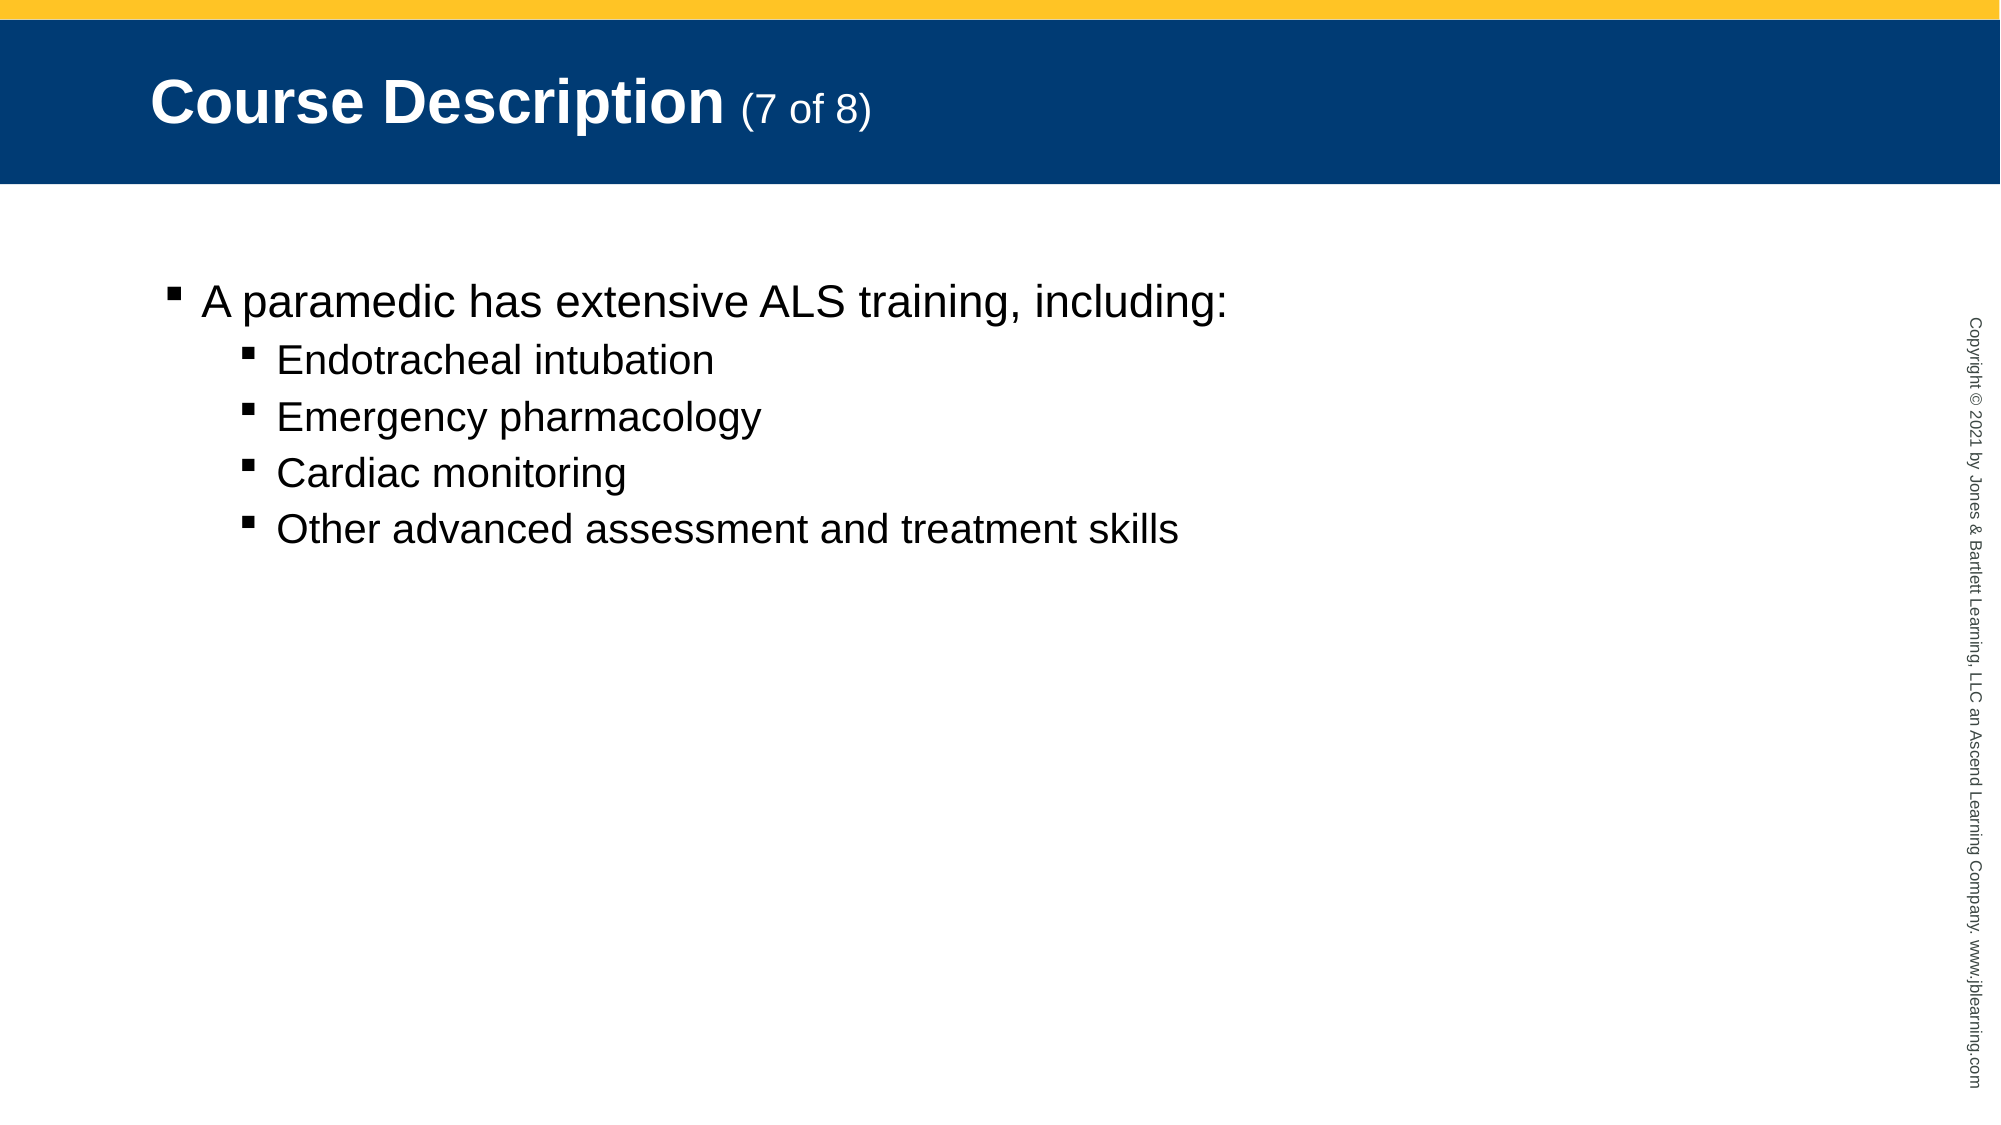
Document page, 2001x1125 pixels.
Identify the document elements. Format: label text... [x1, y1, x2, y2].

list A paramedic has extensive ALS training, including: Endotracheal intubation Emergency pharmacology Cardiac monitoring Other advanced assessment and treatment skills [148, 241, 1861, 896]
title Course Description (7 of 8) [0, 19, 2000, 185]
